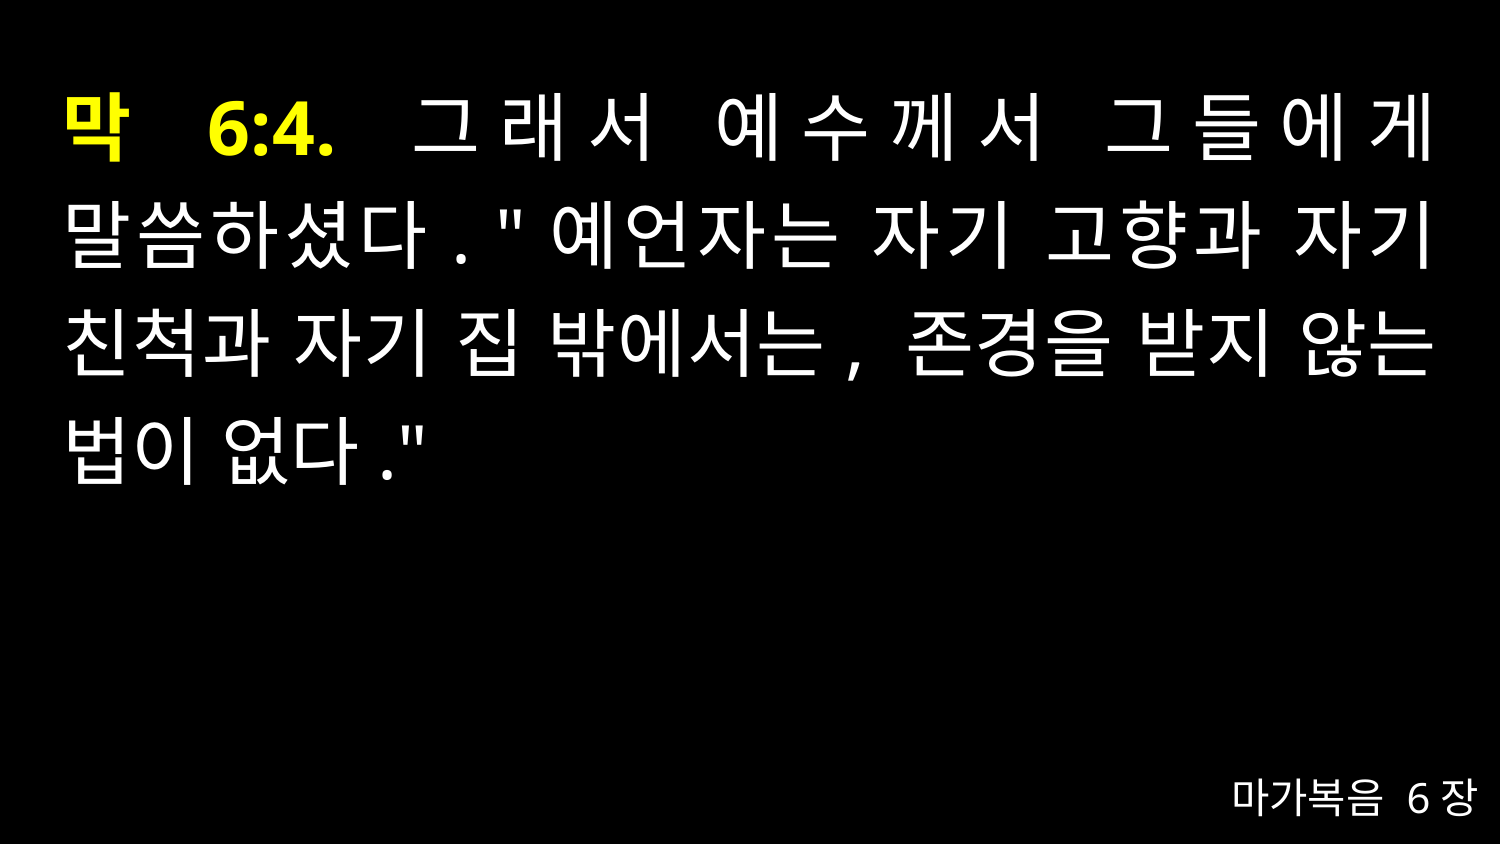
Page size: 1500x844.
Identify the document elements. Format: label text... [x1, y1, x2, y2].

title 막 6:4. 그래서 예수께서 그들에게 말씀하셨다. "예언자는 자기 고향과 자기 친척과 자기 집 밖에서는, 존경을 받지 않는 법이 없다." [0, 0, 1500, 844]
subtitle 마가복음 6장 [916, 770, 1500, 844]
